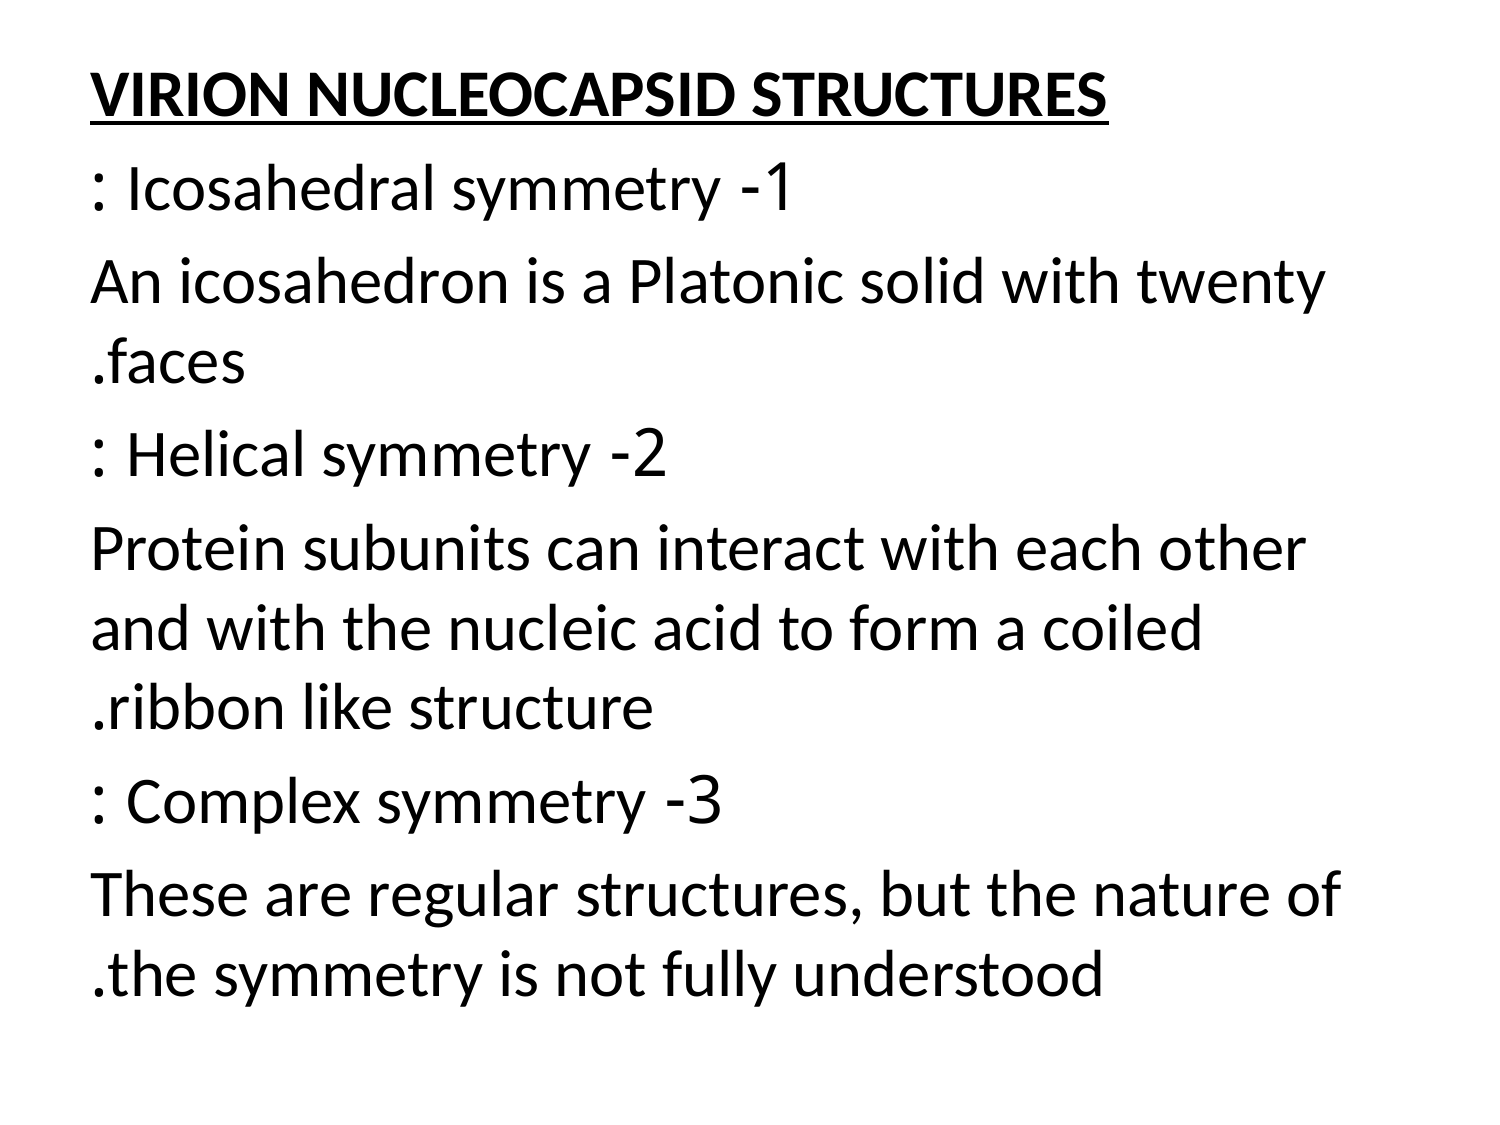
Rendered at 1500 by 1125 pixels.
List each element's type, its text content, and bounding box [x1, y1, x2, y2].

list VIRION NUCLEOCAPSID STRUCTURES 1- Icosahedral symmetry : An icosahedron is a Platonic solid with twenty faces. 2- Helical symmetry : Protein subunits can interact with each other and with the nucleic acid to form a coiled ribbon like structure. 3- Complex symmetry : These are regular structures, but the nature of the symmetry is not fully understood. [75, 42, 1425, 1047]
